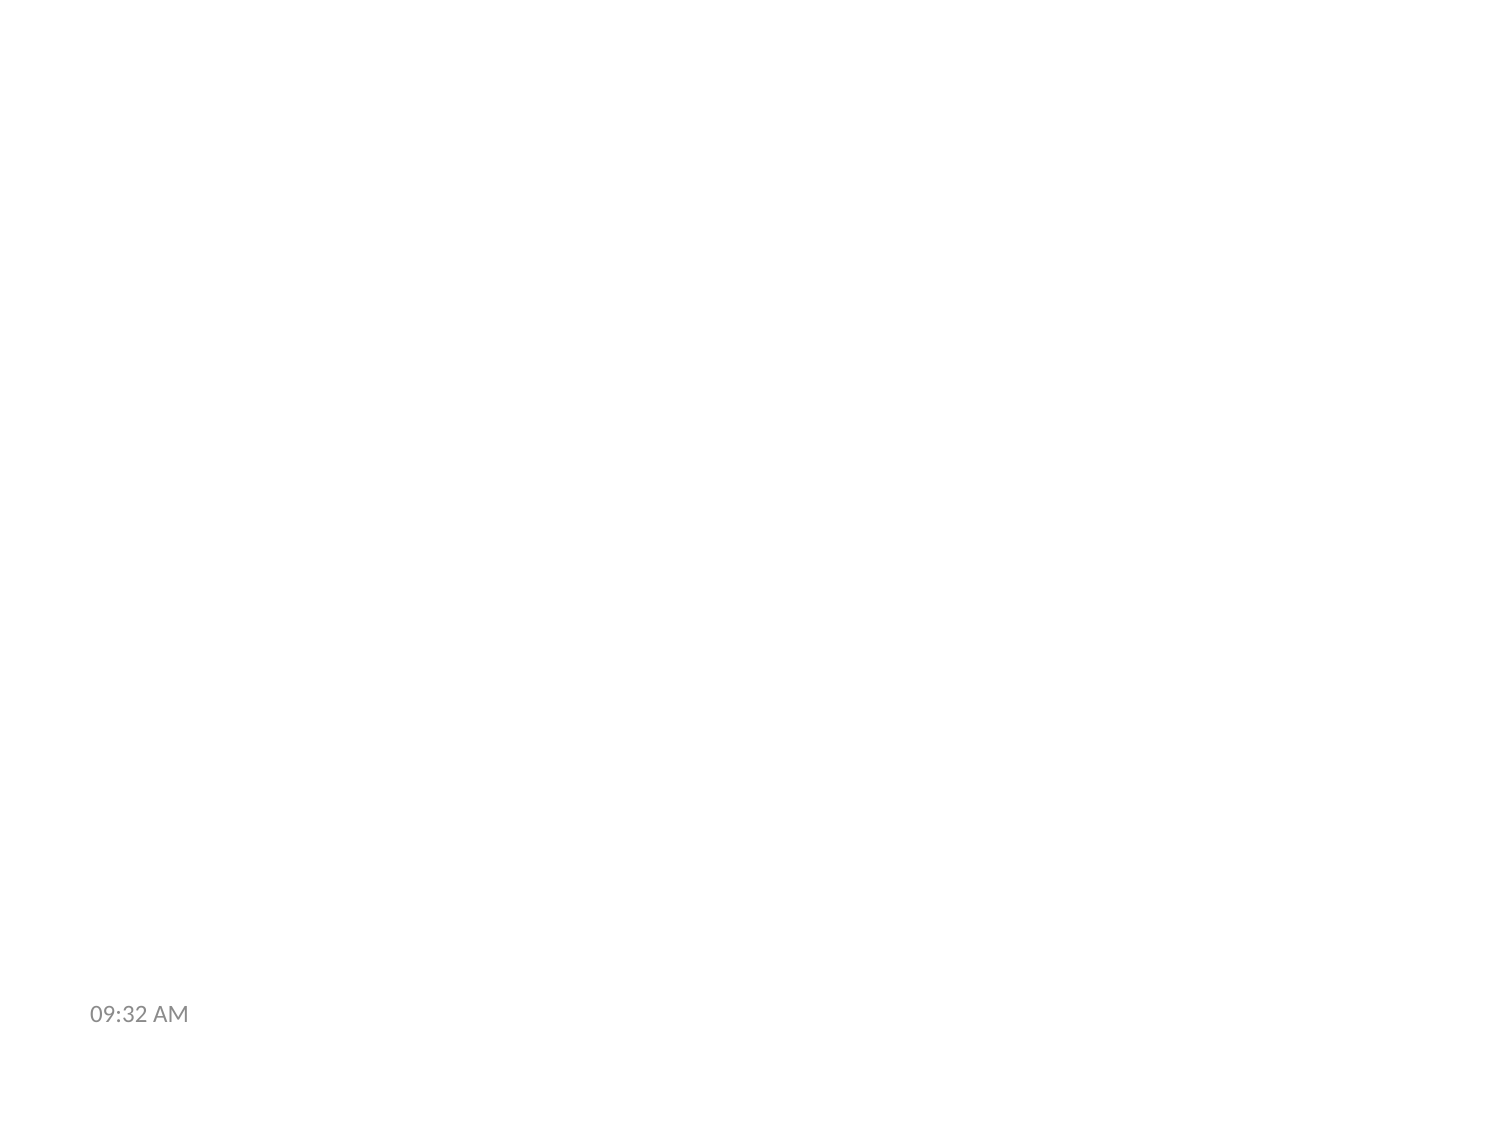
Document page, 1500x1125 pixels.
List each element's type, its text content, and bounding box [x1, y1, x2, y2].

text_box 3:35 PM [75, 982, 425, 1043]
